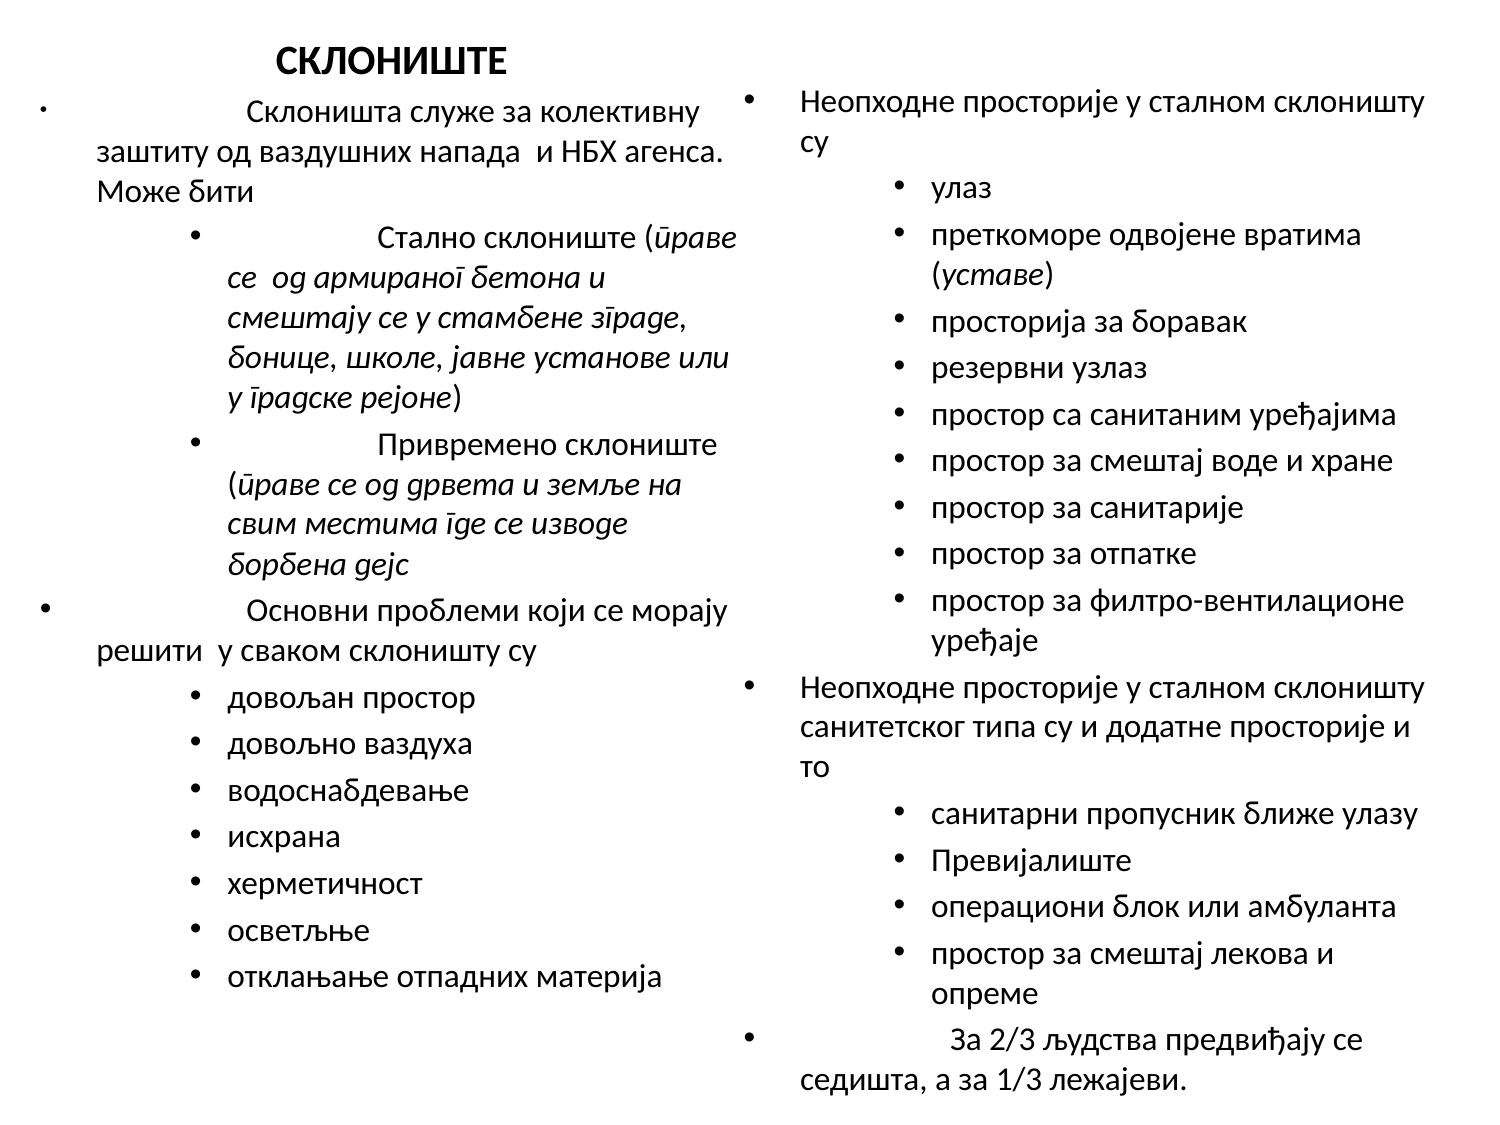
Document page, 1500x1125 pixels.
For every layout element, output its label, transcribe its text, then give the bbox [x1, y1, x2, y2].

list СКЛОНИШТЕ Склоништа служе за колективну заштиту од ваздушних напада и НБХ агенса. Може бити Стално склониште (праве се од армираног бетона и смештају се у стамбене зграде, бонице, школе, јавне установе или у градске рејоне) Привремено склониште (праве се од дрвета и земље на свим местима где се изводе борбена дејс Основни проблеми који се морају решити у сваком склоништу су довољан простор довољно ваздуха водоснабдевање исхрана херметичност осветљње отклањање отпадних материја Неопходне просторије у сталном склоништу су улаз преткоморе одвојене вратима (уставе) просторија за боравак резервни узлаз простор са санитаним уређајима простор за смештај воде и хране простор за санитарије простор за отпатке простор за филтро-вентилационе уређаје Неопходне просторије у сталном склоништу санитетског типа су и додатне просторије и то санитарни пропусник ближе улазу Превијалиште операциони блок или амбуланта простор за смештај лекова и опреме За 2/3 људства предвиђају се седишта, а за 1/3 лежајеви. [24, 24, 1463, 1125]
